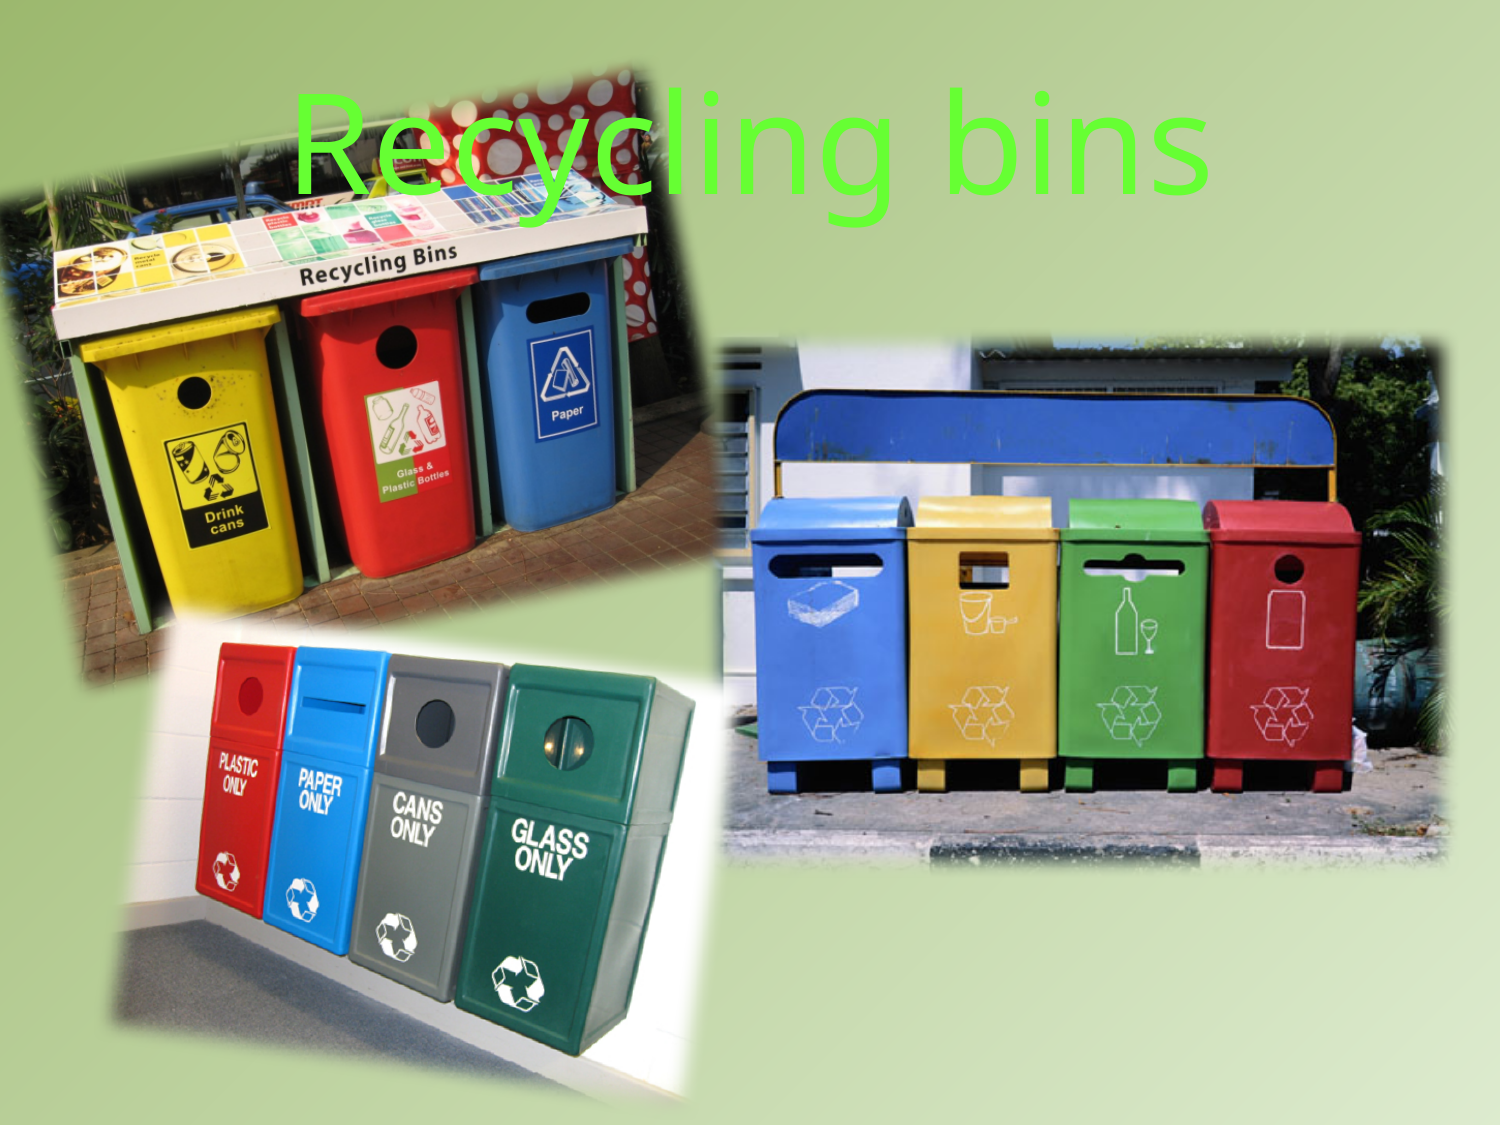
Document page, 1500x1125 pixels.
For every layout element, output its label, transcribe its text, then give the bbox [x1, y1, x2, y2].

picture [1, 112, 1460, 1091]
title Recycling bins [75, 45, 1425, 233]
